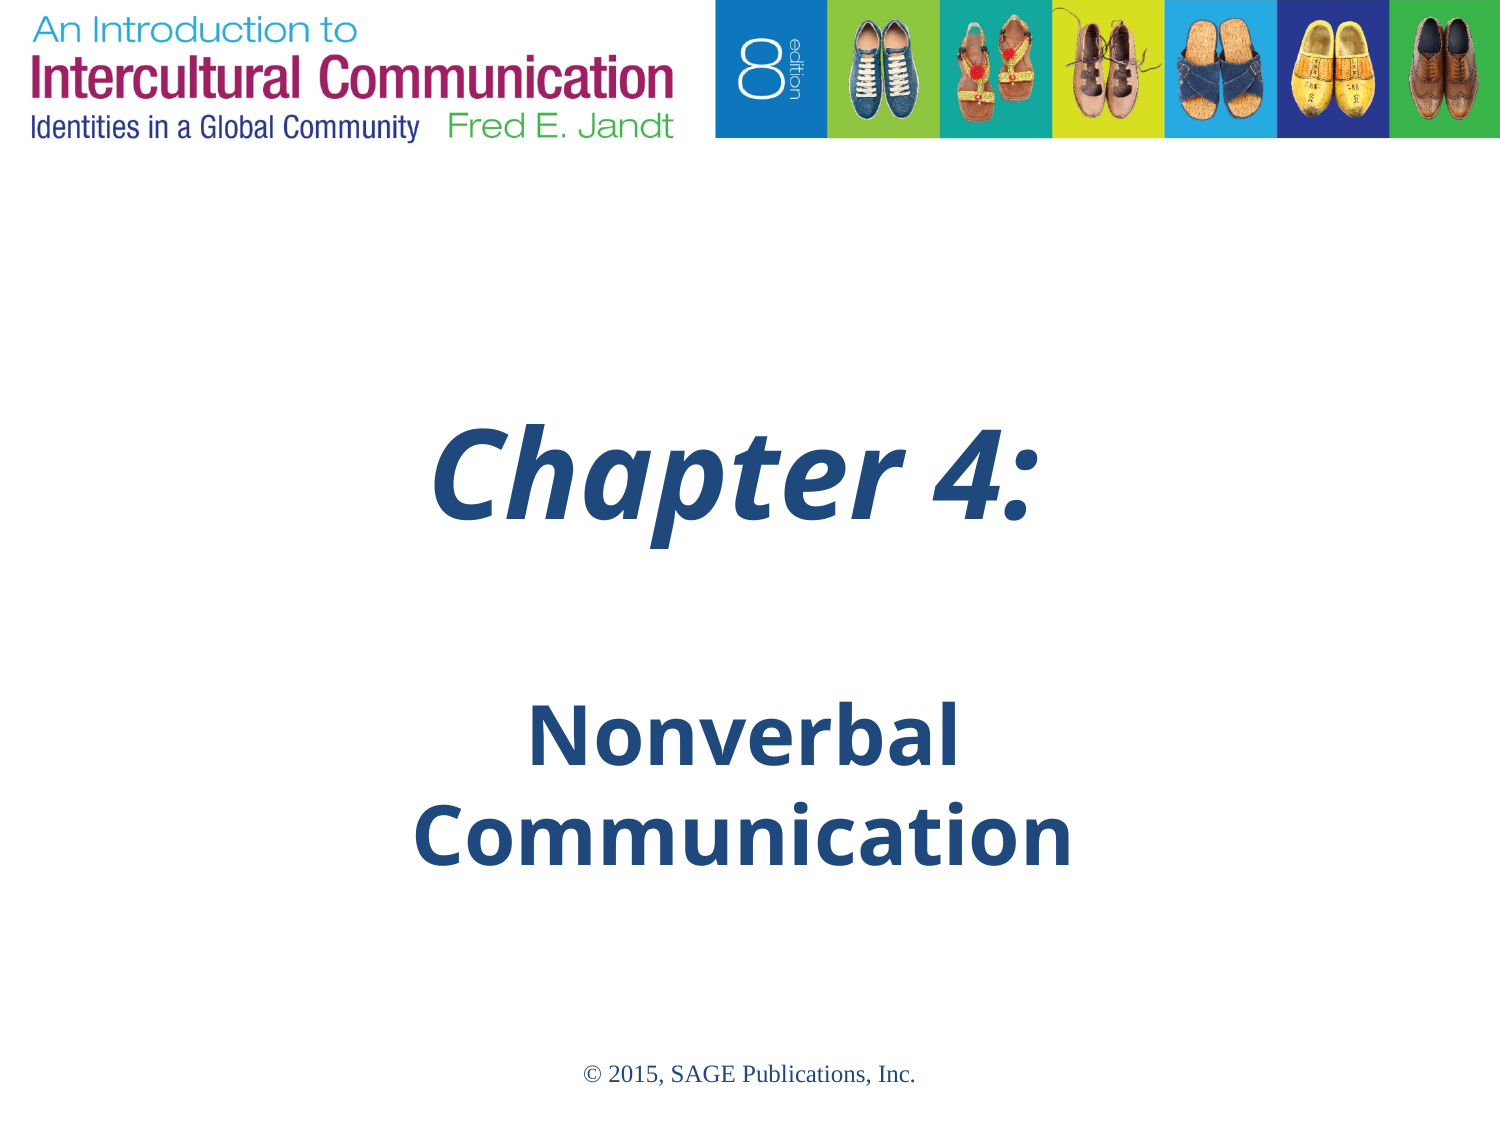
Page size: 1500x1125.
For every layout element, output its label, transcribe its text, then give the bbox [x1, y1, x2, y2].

title Chapter 4: [112, 349, 1388, 591]
subtitle Nonverbal Communication [174, 575, 1313, 900]
picture [0, 0, 1500, 1125]
footer © 2015, SAGE Publications, Inc. [512, 1042, 988, 1103]
